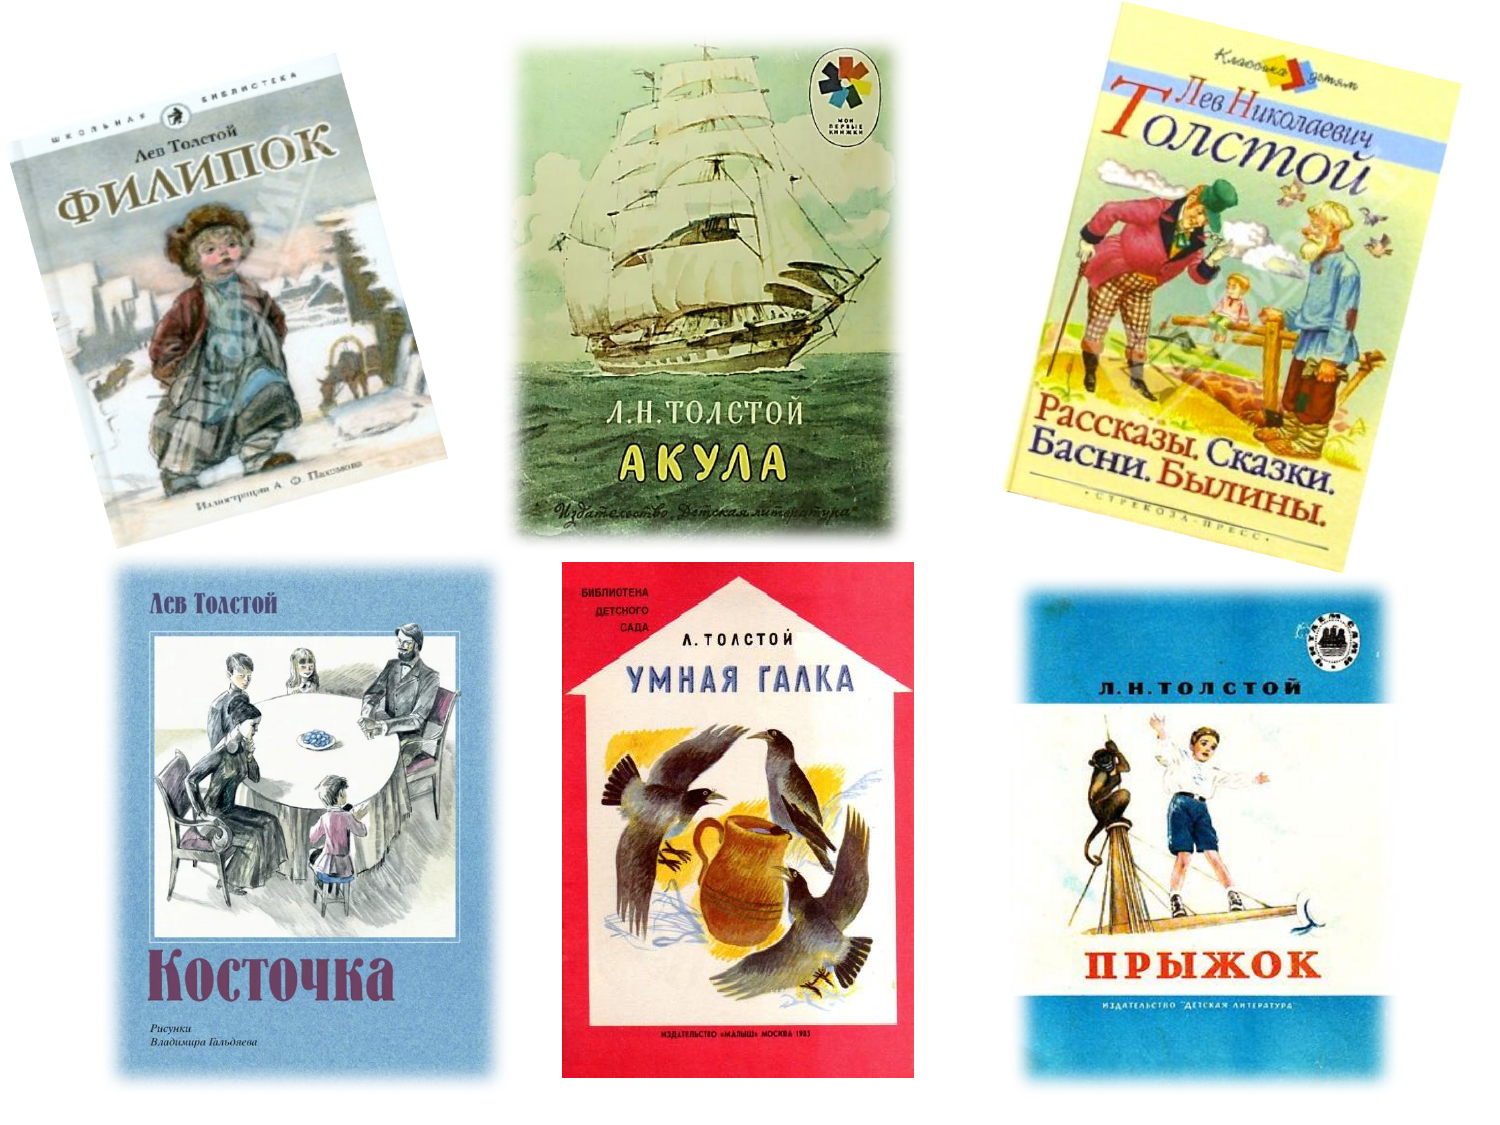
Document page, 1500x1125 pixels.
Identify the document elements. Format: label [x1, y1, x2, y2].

picture [562, 562, 915, 1079]
picture [501, 30, 910, 551]
picture [1000, 1, 1467, 1097]
list [100, 550, 510, 1095]
picture [0, 36, 452, 550]
